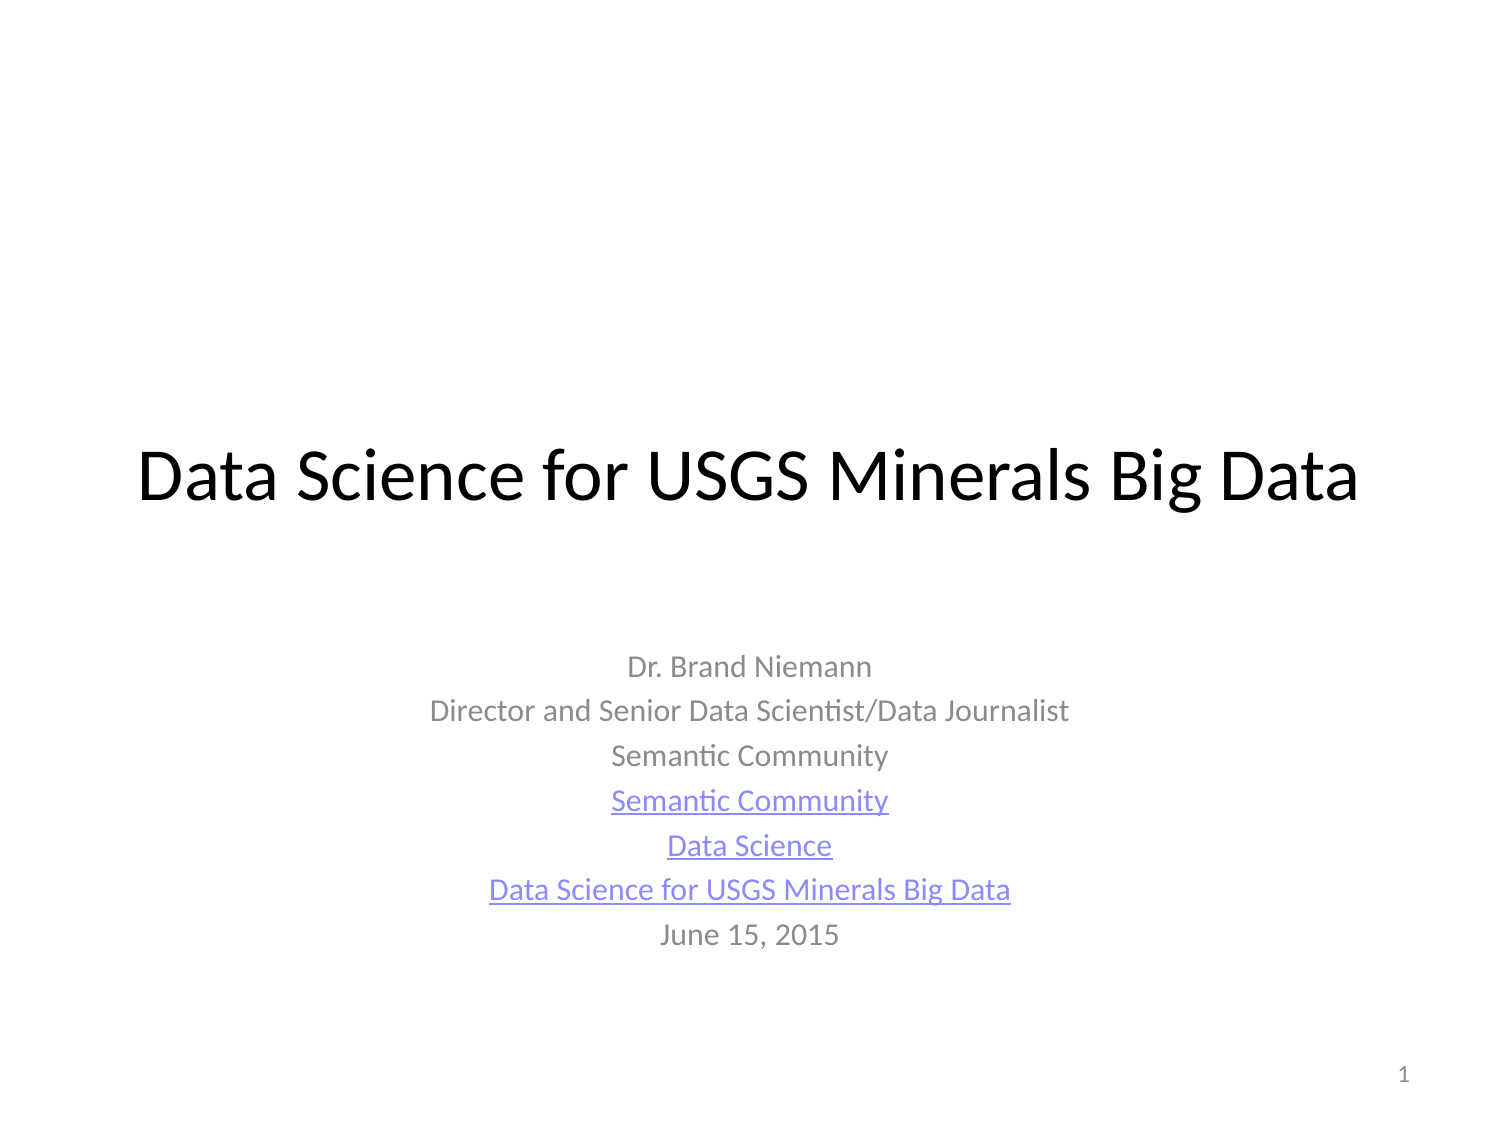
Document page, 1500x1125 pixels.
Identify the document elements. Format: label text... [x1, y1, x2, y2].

title Data Science for USGS Minerals Big Data [112, 349, 1388, 591]
subtitle Dr. Brand Niemann Director and Senior Data Scientist/Data Journalist Semantic Community Semantic Community Data Science Data Science for USGS Minerals Big Data June 15, 2015 [225, 637, 1275, 963]
slide_number 1 [1074, 1042, 1425, 1103]
